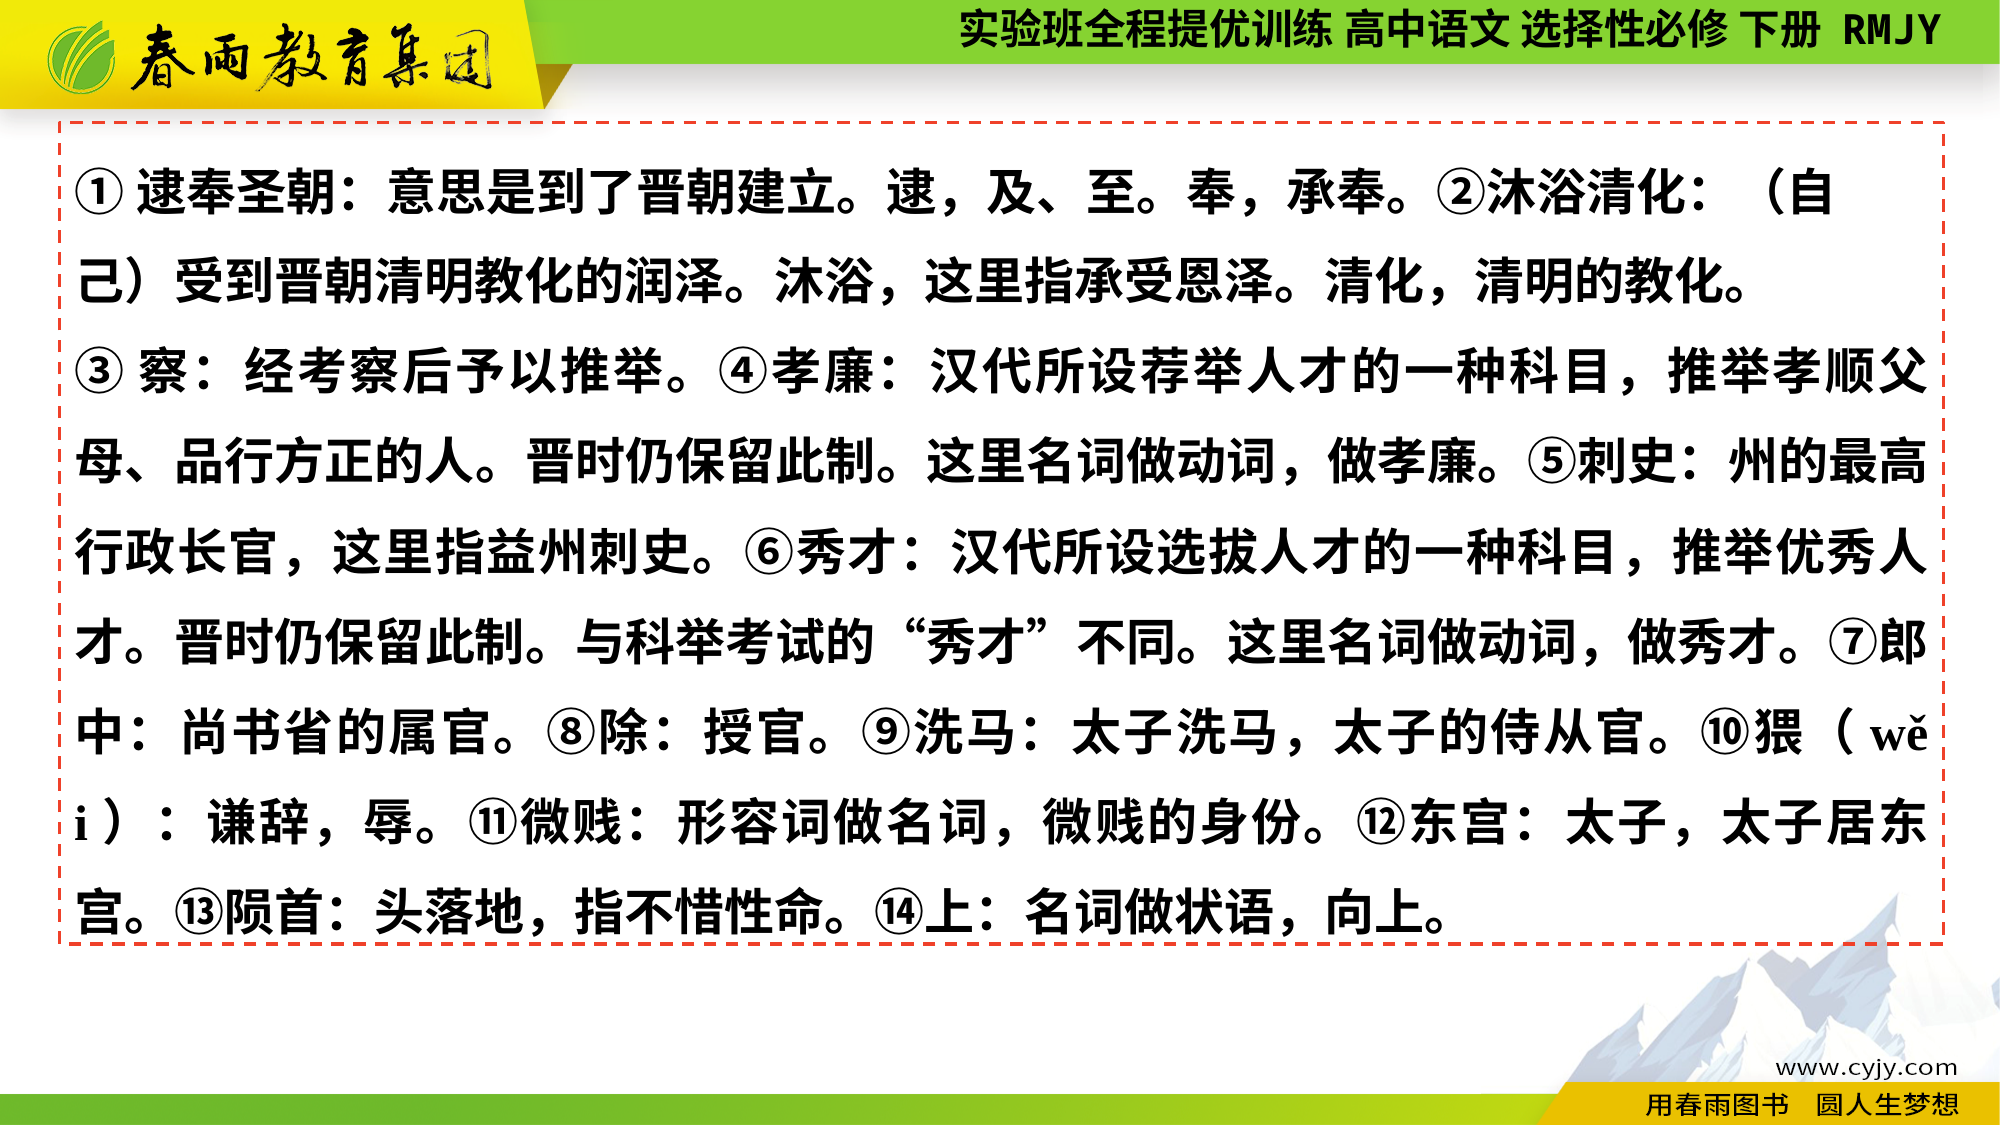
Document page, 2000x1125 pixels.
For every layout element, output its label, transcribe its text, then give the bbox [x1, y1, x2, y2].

list ①逮奉圣朝：意思是到了晋朝建立。逮，及、至。奉，承奉。②沐浴清化：（自己）受到晋朝清明教化的润泽。沐浴，这里指承受恩泽。清化，清明的教化。 ③察：经考察后予以推举。④孝廉：汉代所设荐举人才的一种科目，推举孝顺父母、品行方正的人。晋时仍保留此制。这里名词做动词，做孝廉。⑤刺史：州的最高行政长官，这里指益州刺史。⑥秀才：汉代所设选拔人才的一种科目，推举优秀人才。晋时仍保留此制。与科举考试的“秀才”不同。这里名词做动词，做秀才。⑦郎中：尚书省的属官。⑧除：授官。⑨洗马：太子洗马，太子的侍从官。⑩猥（wěi）：谦辞，辱。⑪微贱：形容词做名词，微贱的身份。⑫东宫：太子，太子居东宫。⑬陨首：头落地，指不惜性命。⑭上：名词做状语，向上。 [59, 122, 1944, 944]
picture [0, 0, 2000, 1125]
